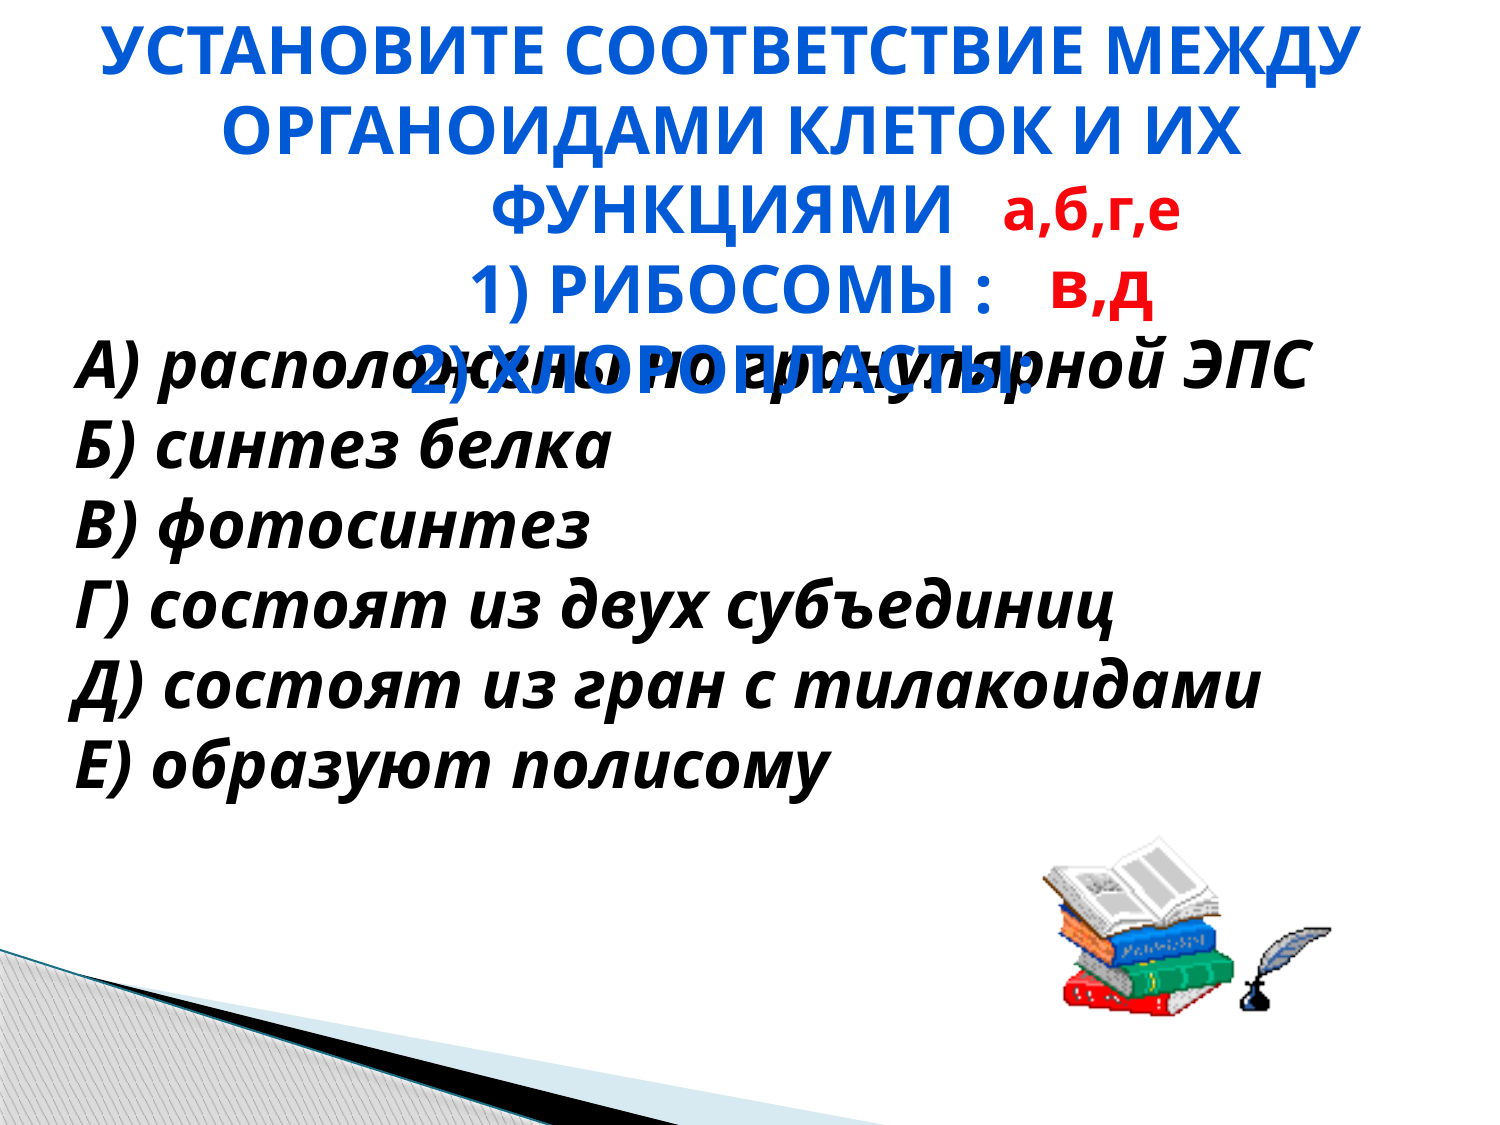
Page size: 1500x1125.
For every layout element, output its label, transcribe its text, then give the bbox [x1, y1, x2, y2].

text_box Установите соответствие между органоидами клеток и их функциями 1) рибосомы : 2) хлоропласты: [0, 0, 1500, 415]
picture [1033, 810, 1340, 1020]
list А) расположены на гранулярной ЭПС Б) синтез белка В) фотосинтез Г) состоят из двух субъединиц Д) состоят из гран с тилакоидами Е) образуют полисому [0, 415, 1500, 986]
